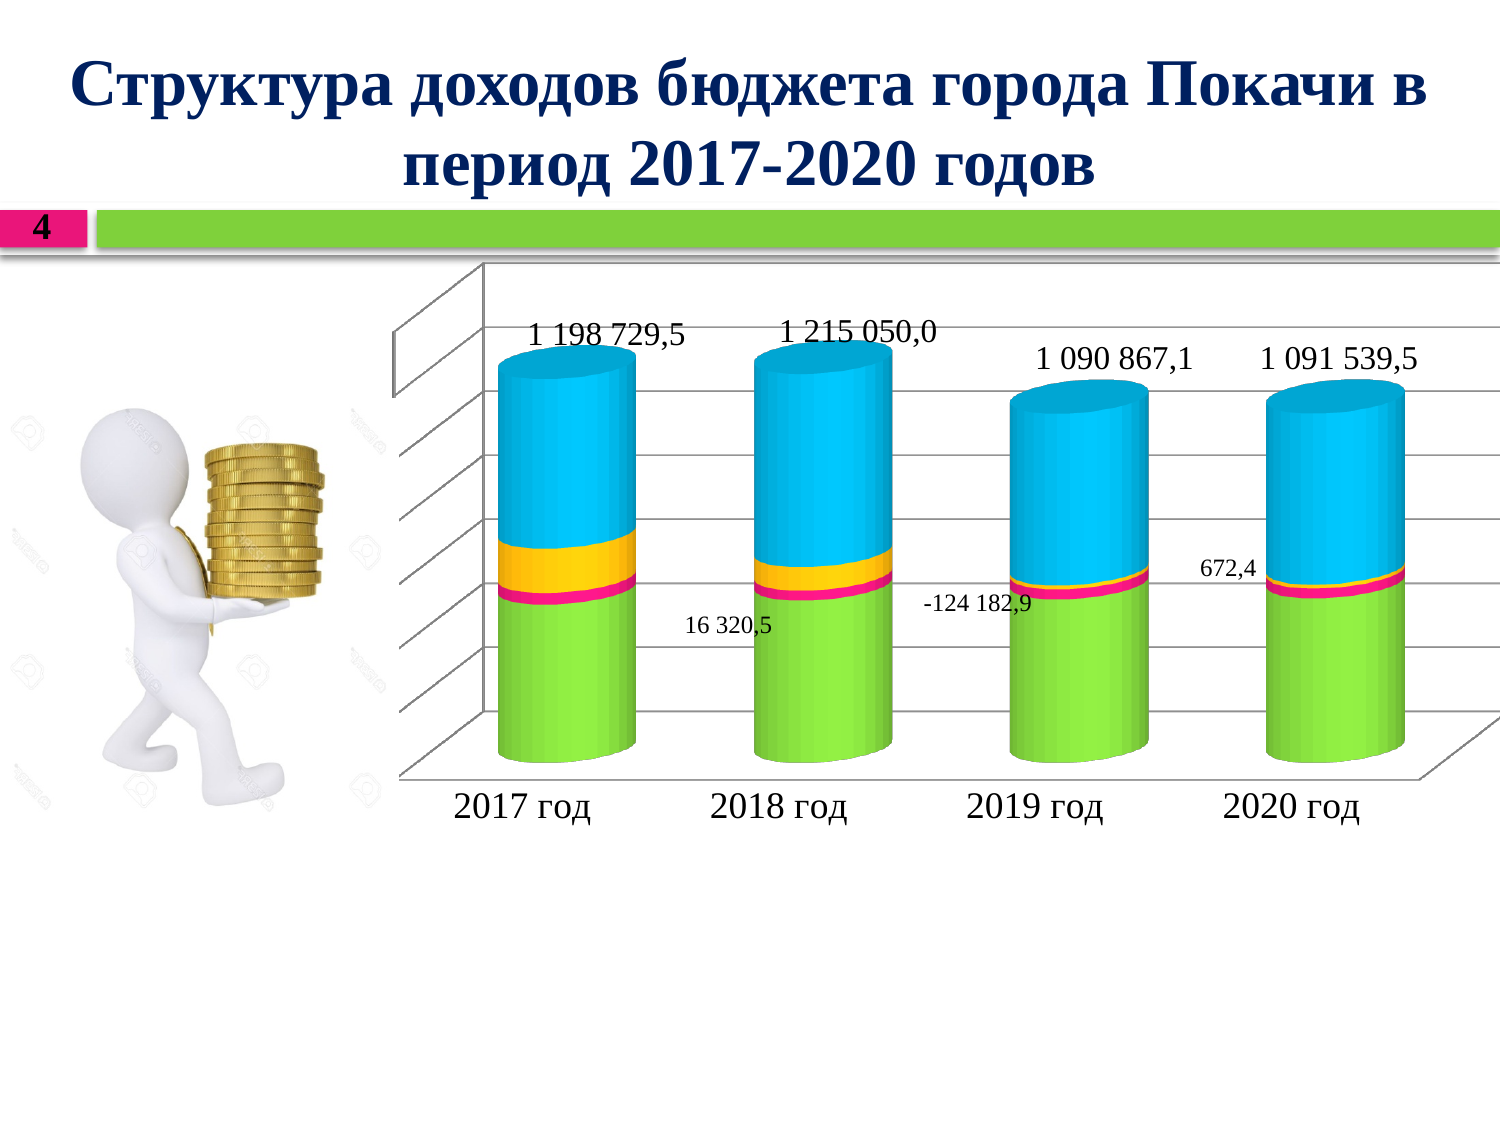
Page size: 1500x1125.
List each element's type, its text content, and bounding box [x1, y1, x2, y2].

title Структура доходов бюджета города Покачи в период 2017-2020 годов [0, 37, 1500, 198]
picture [0, 398, 399, 821]
chart [0, 198, 1500, 1109]
